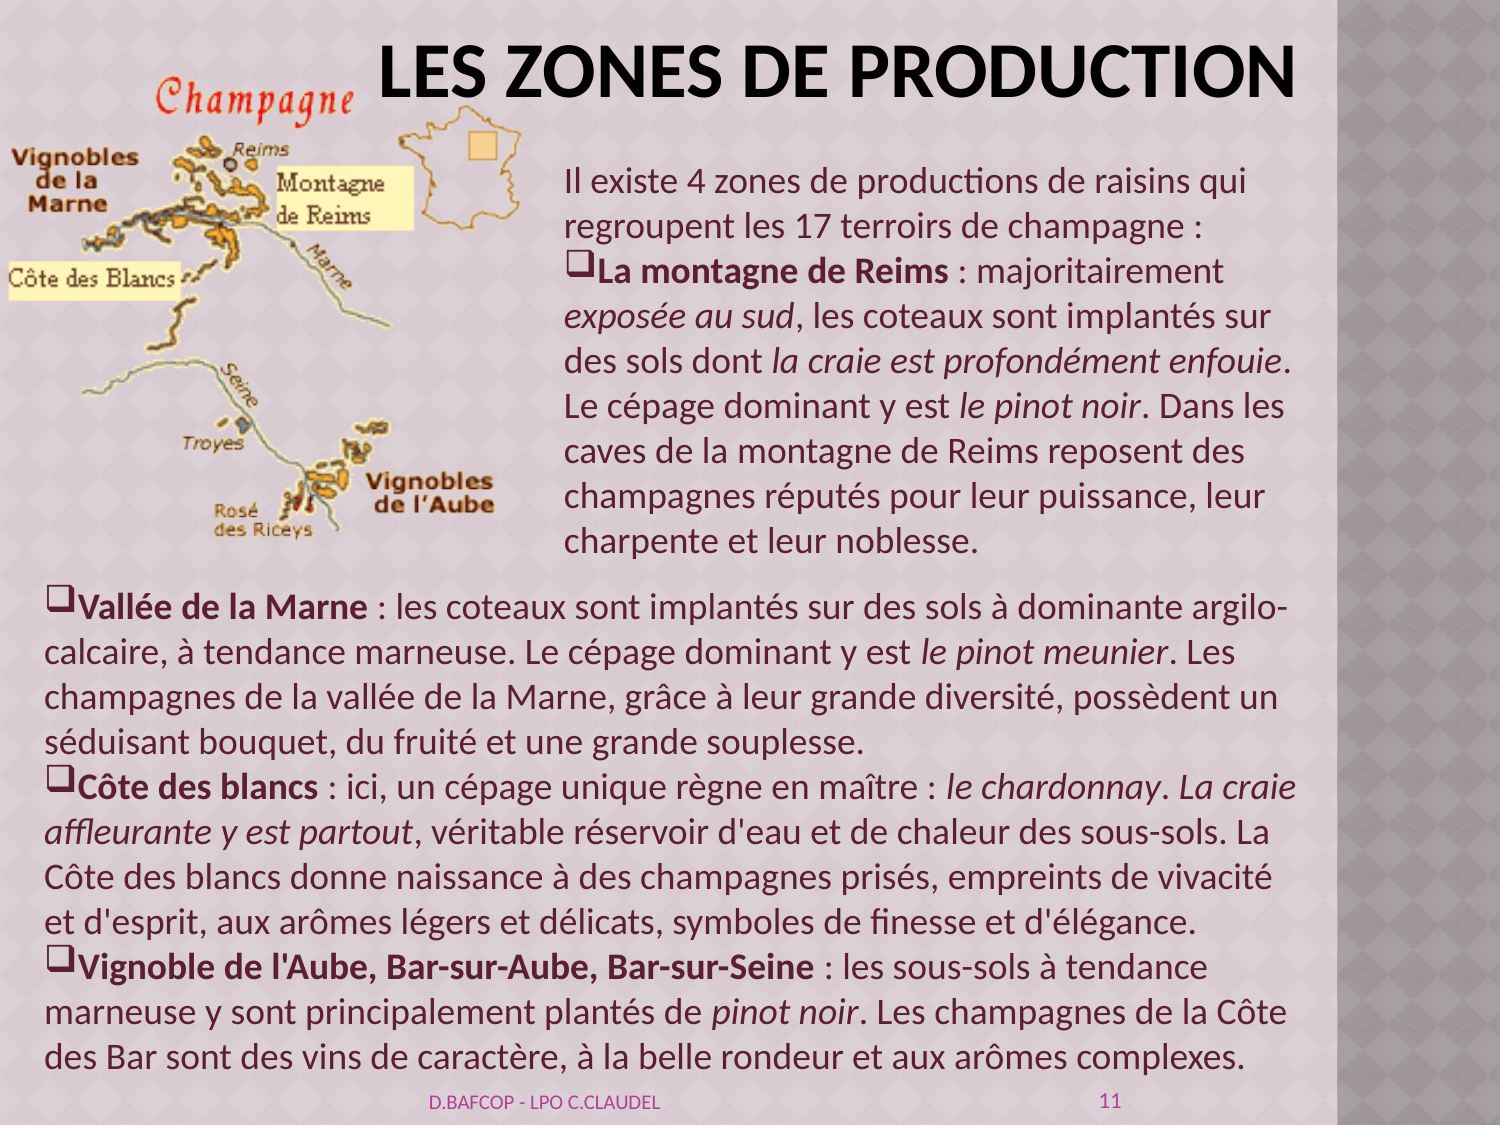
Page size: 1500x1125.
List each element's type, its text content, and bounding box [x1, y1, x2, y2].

footer D.BAFCOP - LPO C.CLAUDEL [75, 1084, 675, 1114]
text_box Vallée de la Marne : les coteaux sont implantés sur des sols à dominante argilo-calcaire, à tendance marneuse. Le cépage dominant y est le pinot meunier. Les champagnes de la vallée de la Marne, grâce à leur grande diversité, possèdent un séduisant bouquet, du fruité et une grande souplesse. Côte des blancs : ici, un cépage unique règne en maître : le chardonnay. La craie affleurante y est partout, véritable réservoir d'eau et de chaleur des sous-sols. La Côte des blancs donne naissance à des champagnes prisés, empreints de vivacité et d'esprit, aux arômes légers et délicats, symboles de finesse et d'élégance. Vignoble de l'Aube, Bar-sur-Aube, Bar-sur-Seine : les sous-sols à tendance marneuse y sont principalement plantés de pinot noir. Les champagnes de la Côte des Bar sont des vins de caractère, à la belle rondeur et aux arômes complexes. [29, 574, 1329, 1084]
picture [0, 65, 557, 552]
title Les zones de production [348, 0, 1329, 114]
text_box Il existe 4 zones de productions de raisins qui regroupent les 17 terroirs de champagne : La montagne de Reims : majoritairement exposée au sud, les coteaux sont implantés sur des sols dont la craie est profondément enfouie. Le cépage dominant y est le pinot noir. Dans les caves de la montagne de Reims reposent des champagnes réputés pour leur puissance, leur charpente et leur noblesse. [549, 148, 1329, 569]
slide_number 11 [1025, 1084, 1122, 1113]
